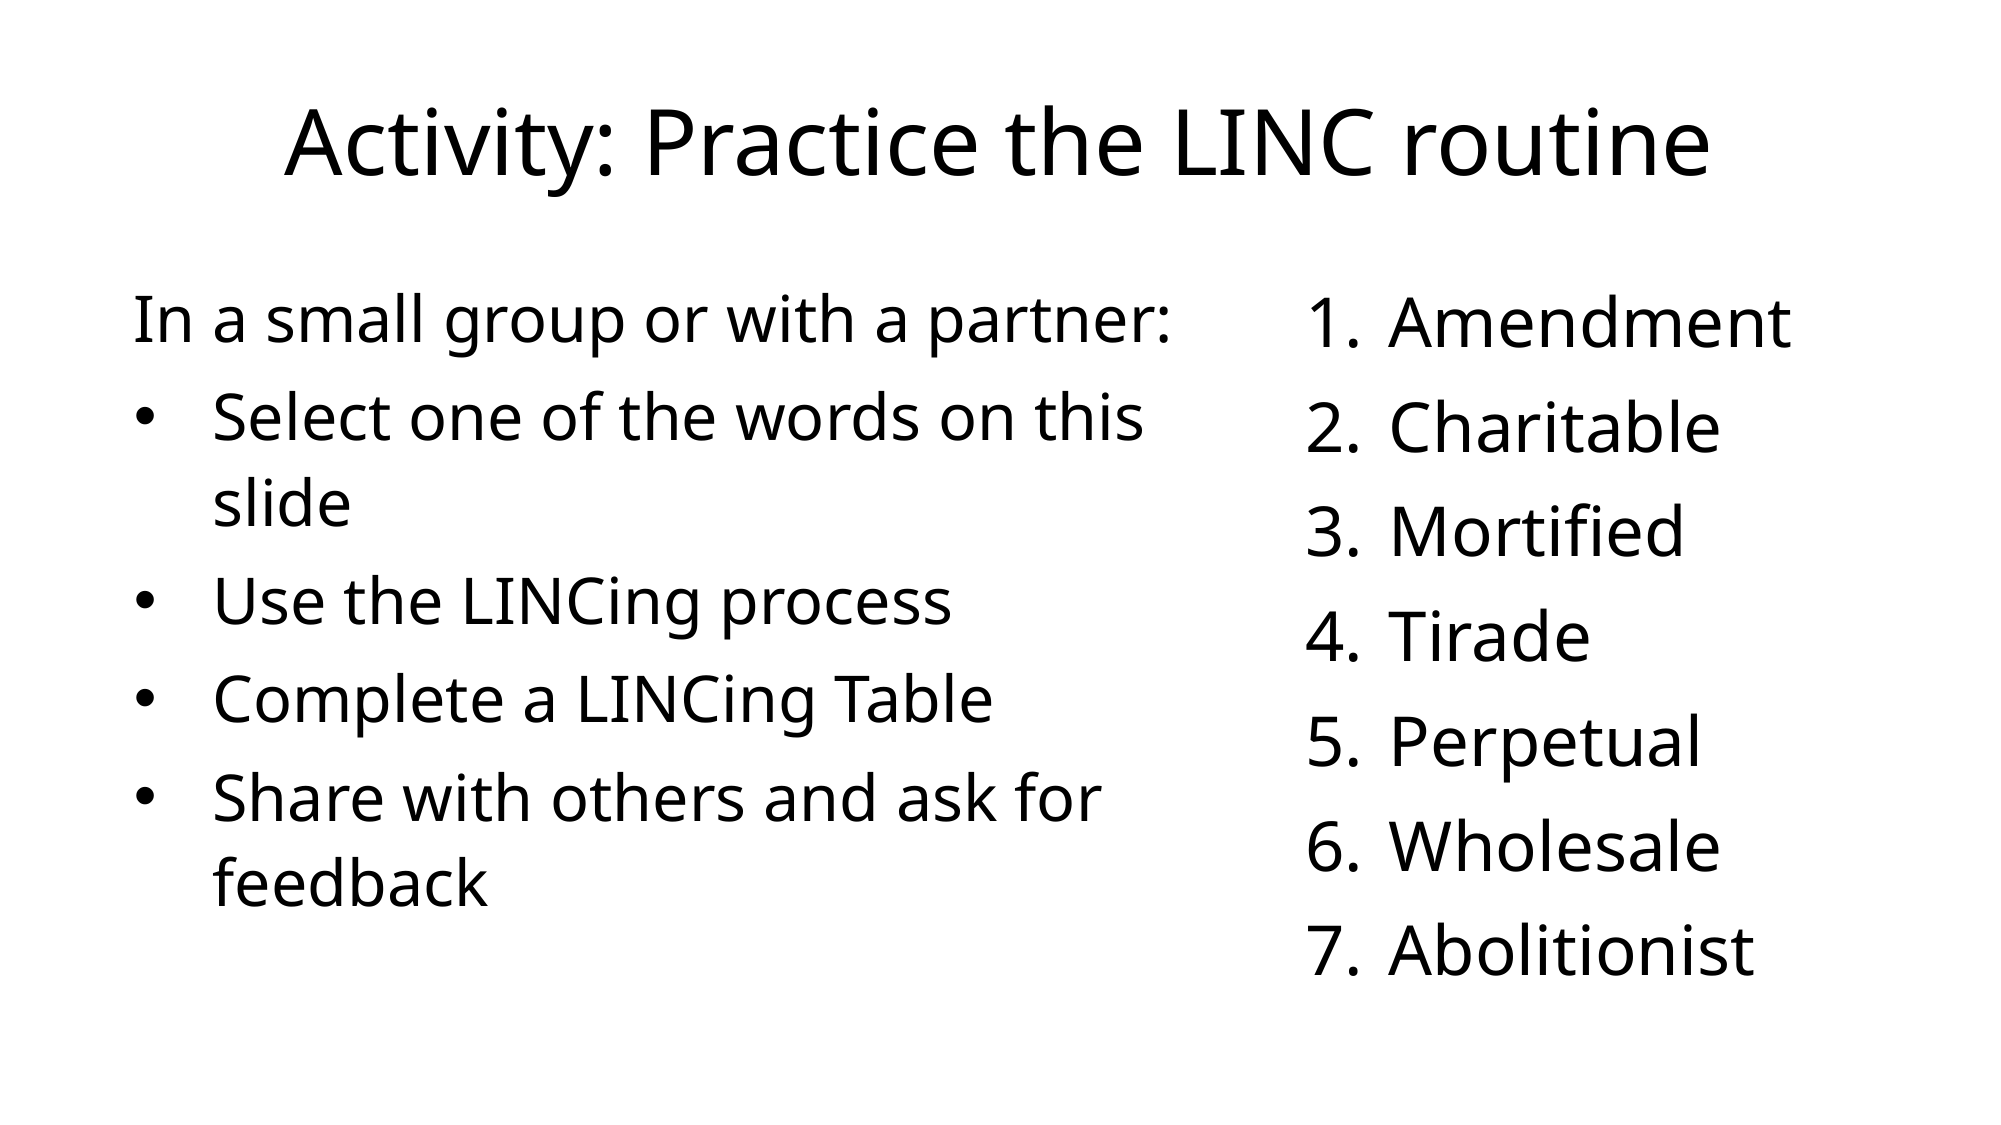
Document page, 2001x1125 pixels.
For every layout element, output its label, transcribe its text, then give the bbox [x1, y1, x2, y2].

list Amendment Charitable Mortified Tirade Perpetual Wholesale Abolitionist [1290, 262, 1900, 1005]
list In a small group or with a partner: Select one of the words on this slide Use the LINCing process Complete a LINCing Table Share with others and ask for feedback [99, 262, 1204, 1005]
title Activity: Practice the LINC routine [99, 45, 1900, 233]
